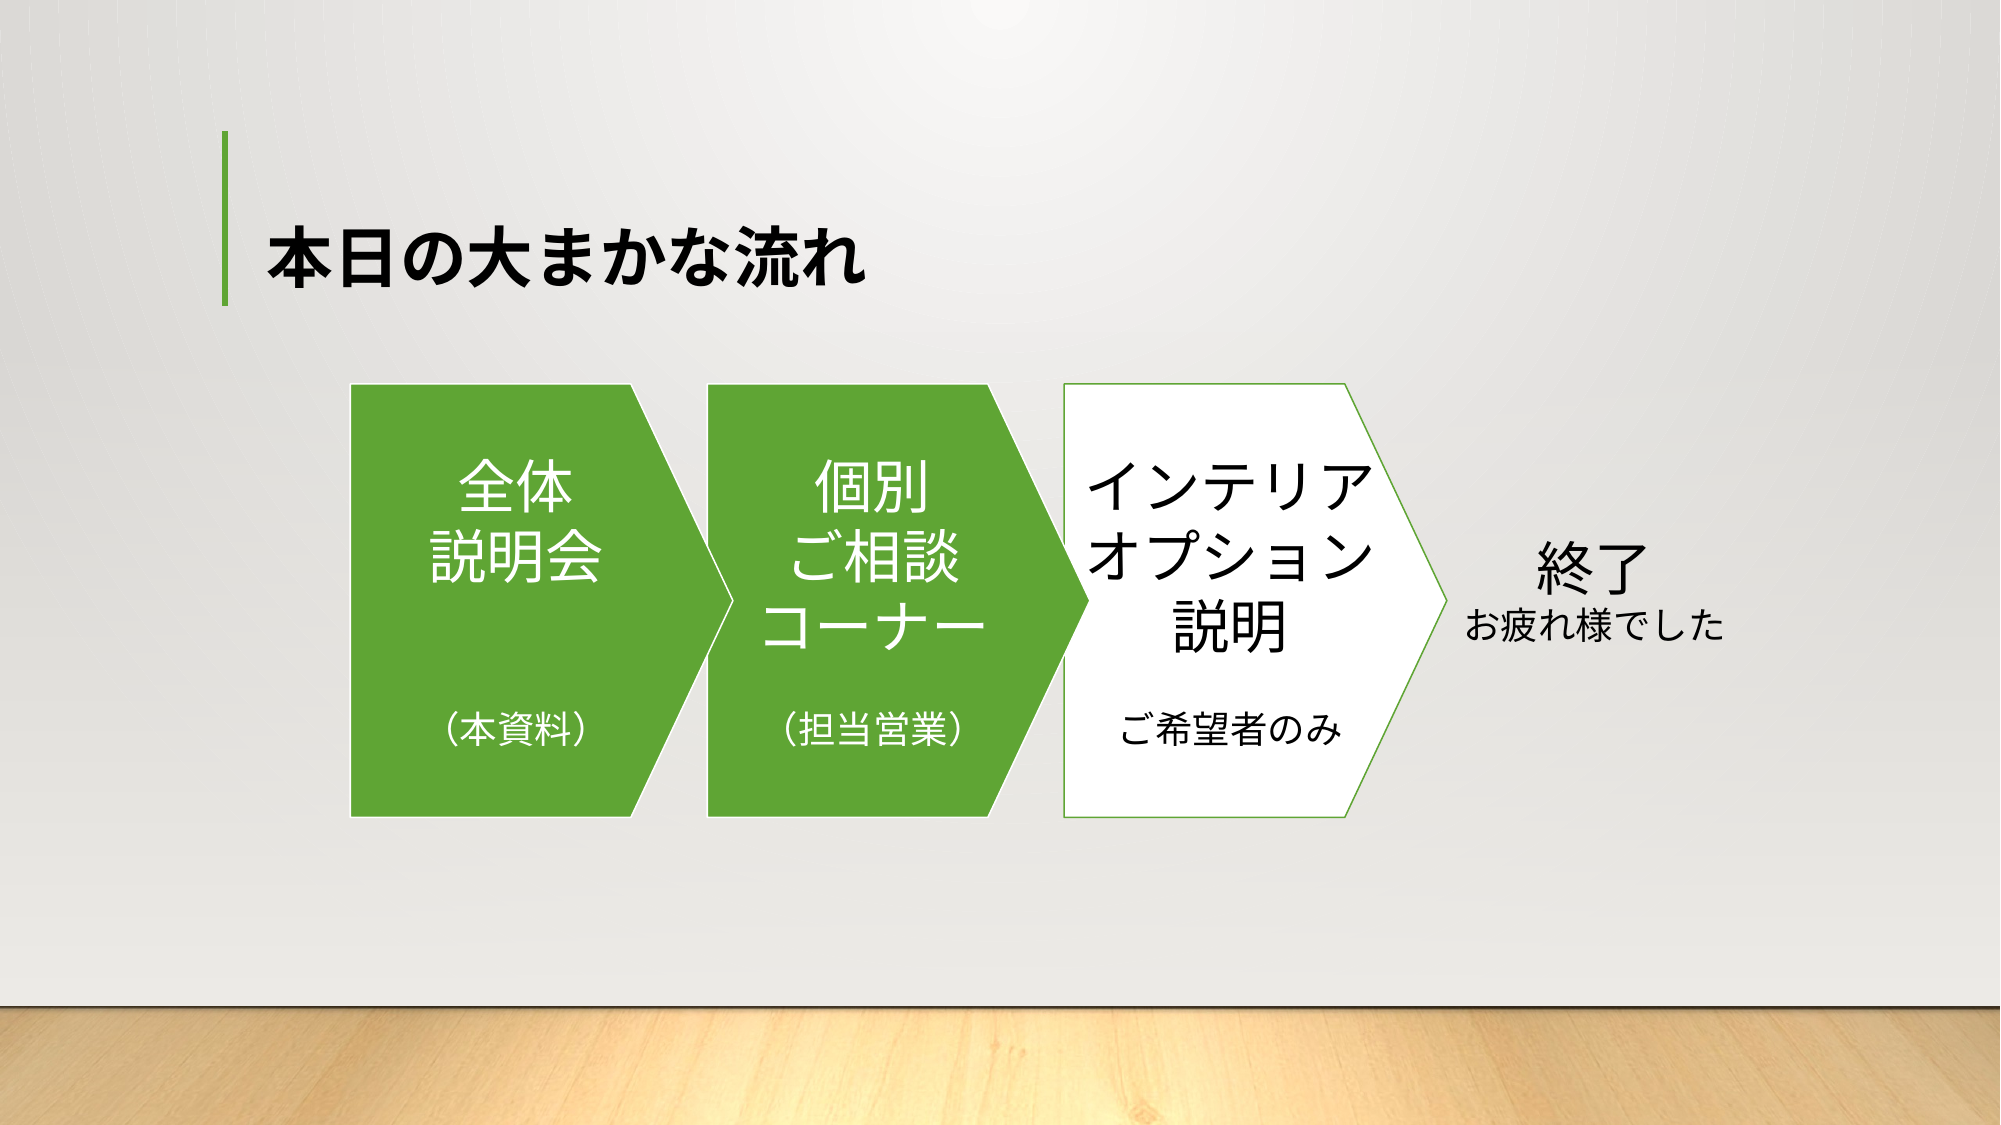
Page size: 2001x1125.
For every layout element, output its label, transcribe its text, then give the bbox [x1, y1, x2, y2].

text_box インテリア オプション 説明 ご希望者のみ [1063, 383, 1448, 819]
title 本日の大まかな流れ [251, 131, 1814, 305]
picture [0, 1006, 2000, 1125]
text_box 終了 お疲れ様でした [1448, 525, 1741, 655]
text_box 全体 説明会 （本資料） [349, 383, 734, 819]
text_box 個別 ご相談 コーナー （担当営業） [706, 383, 1091, 819]
